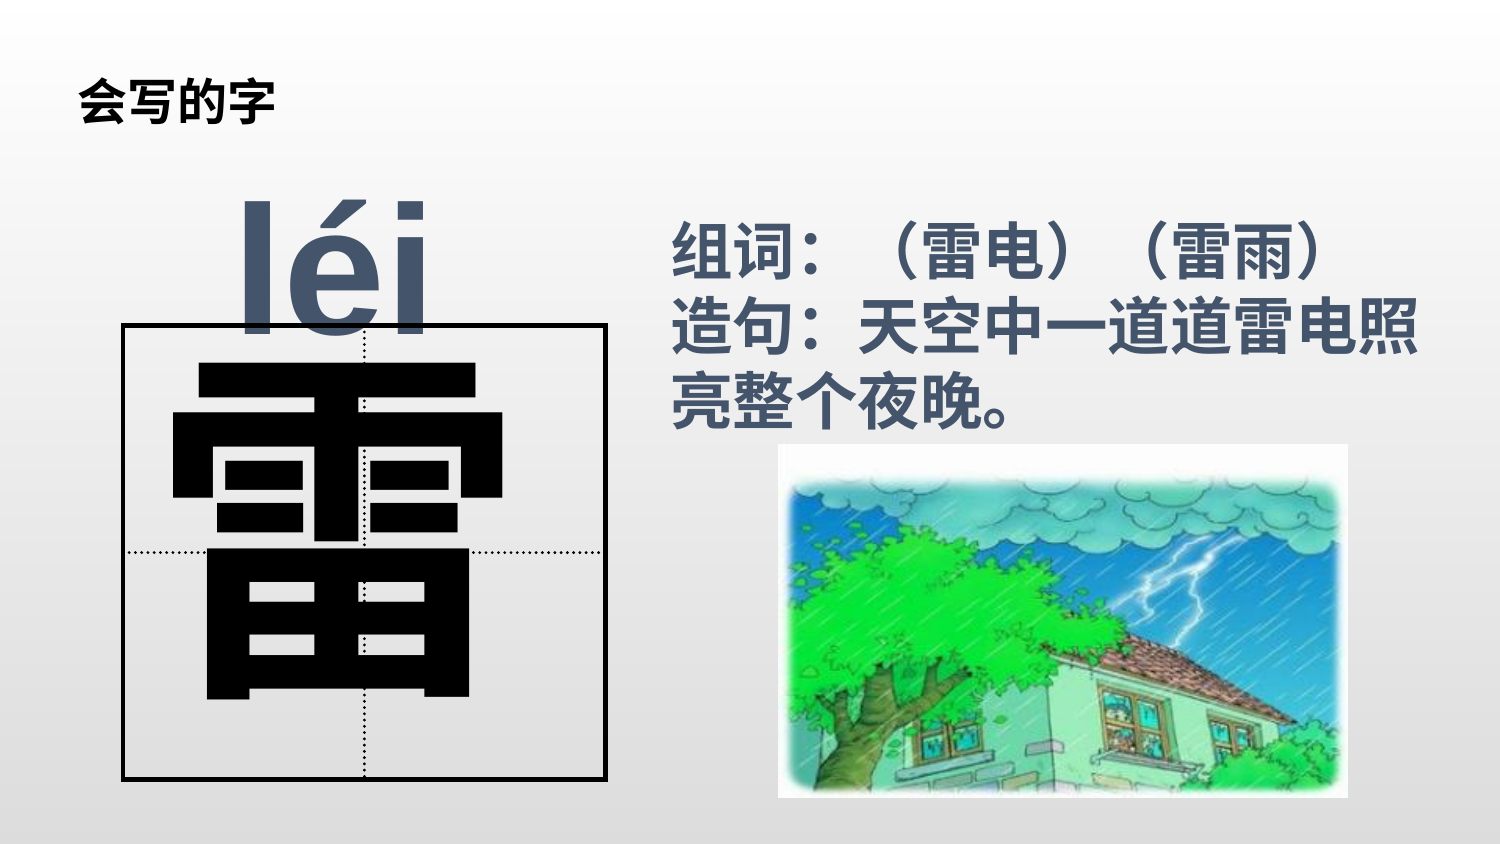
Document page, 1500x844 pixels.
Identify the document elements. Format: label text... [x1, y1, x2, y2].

text_box léi [4, 145, 448, 377]
text_box 雷 [140, 289, 538, 325]
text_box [122, 325, 606, 780]
text_box 组词：（雷电）（雷雨） 造句：天空中一道道雷电照亮整个夜晚。 [659, 206, 1467, 443]
text_box 会写的字 [0, 71, 328, 134]
picture [778, 444, 1348, 798]
